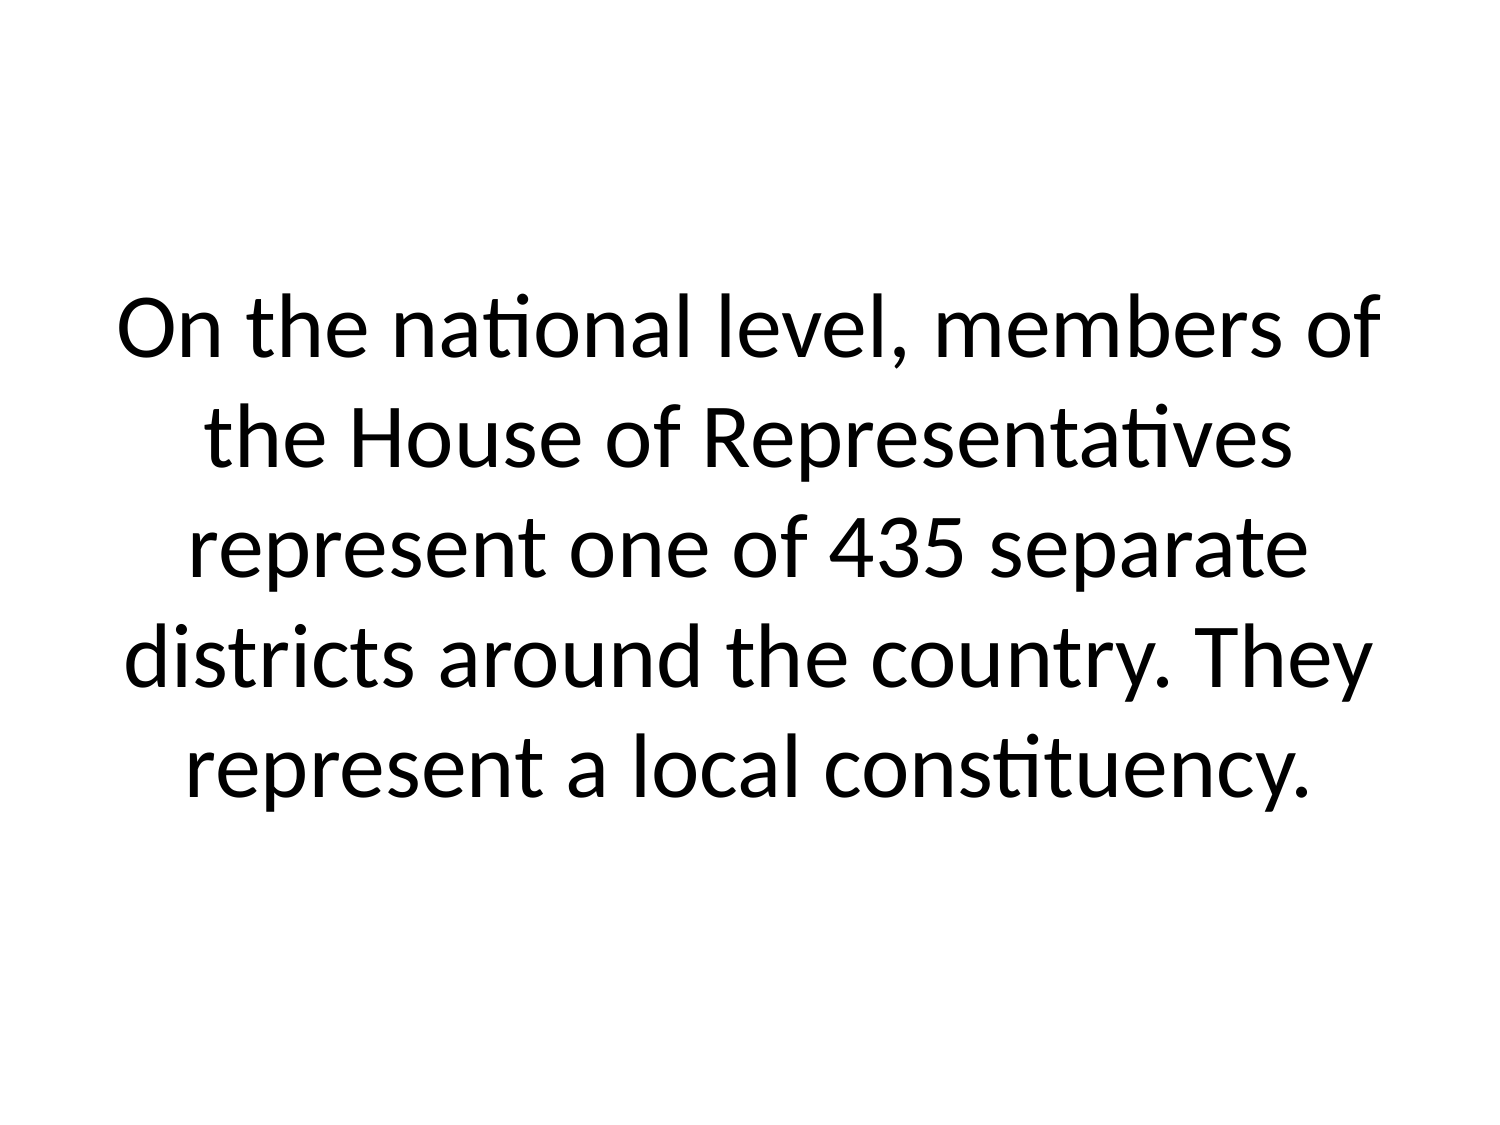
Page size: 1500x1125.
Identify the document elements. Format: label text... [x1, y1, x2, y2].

title On the national level, members of the House of Representatives represent one of 435 separate districts around the country. They represent a local constituency. [74, 44, 1426, 1038]
